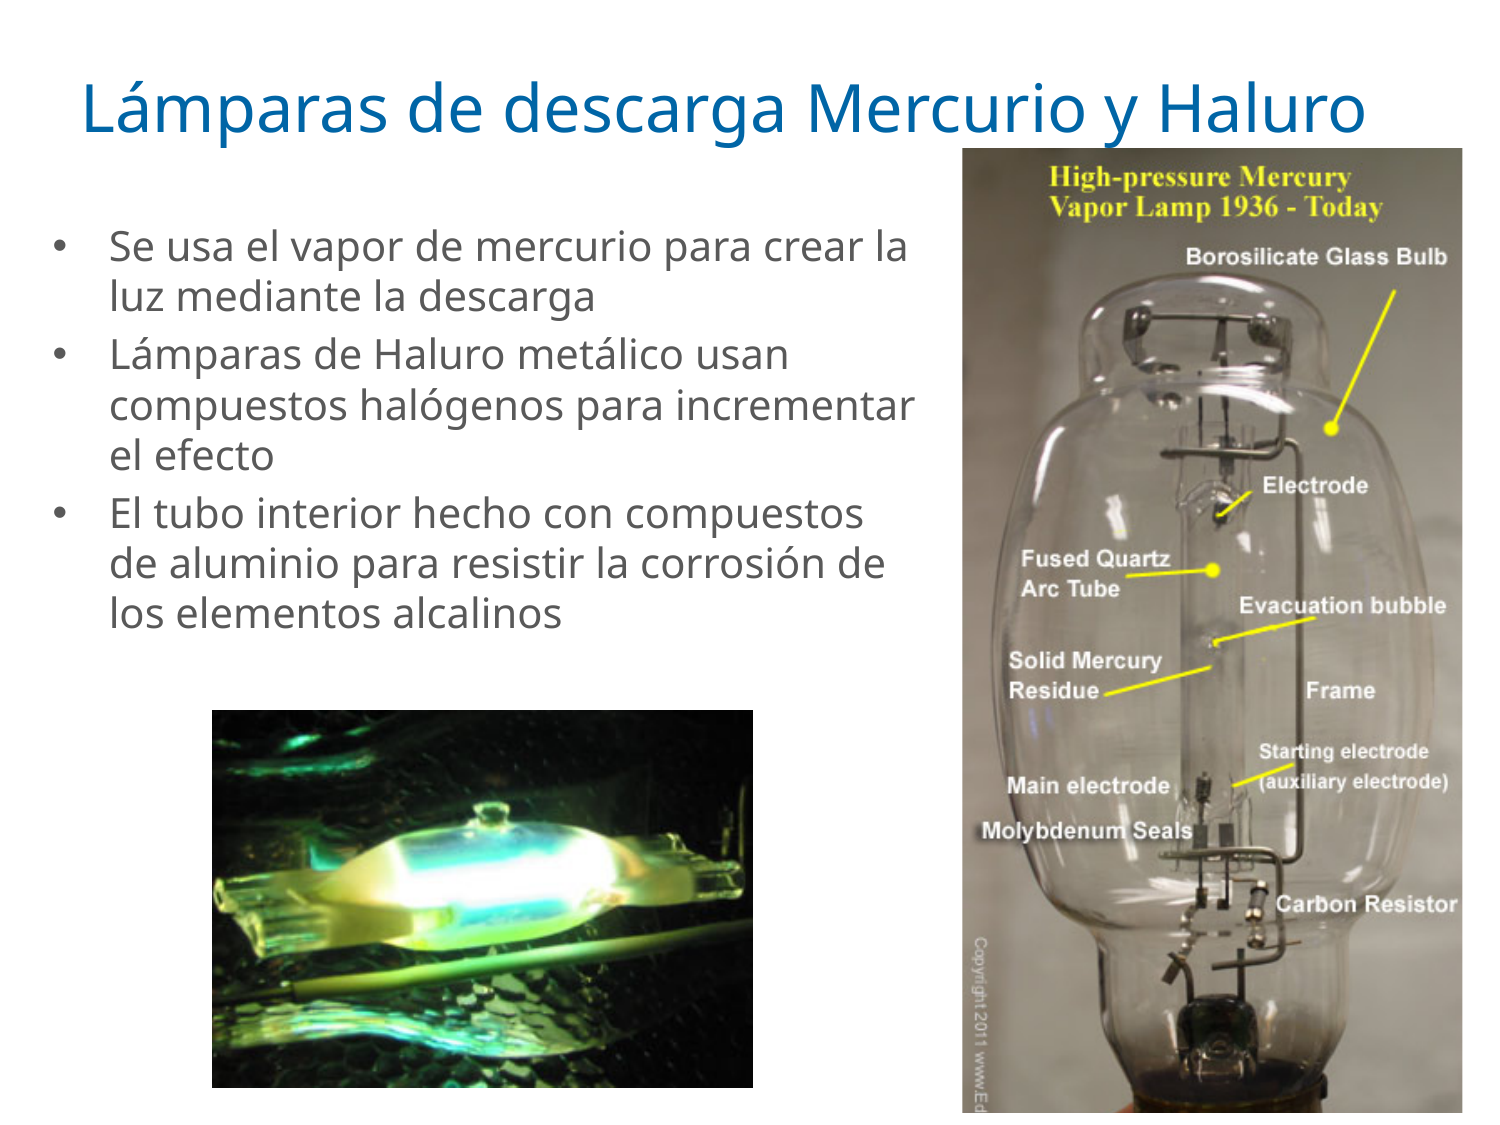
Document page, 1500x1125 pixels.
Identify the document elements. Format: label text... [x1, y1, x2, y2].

text_box Se usa el vapor de mercurio para crear la luz mediante la descarga Lámparas de Haluro metálico usan compuestos halógenos para incrementar el efecto El tubo interior hecho con compuestos de aluminio para resistir la corrosión de los elementos alcalinos [37, 212, 938, 700]
picture [212, 710, 754, 1088]
picture [962, 148, 1463, 1113]
title Lámparas de descarga Mercurio y Haluro [50, 12, 1400, 200]
